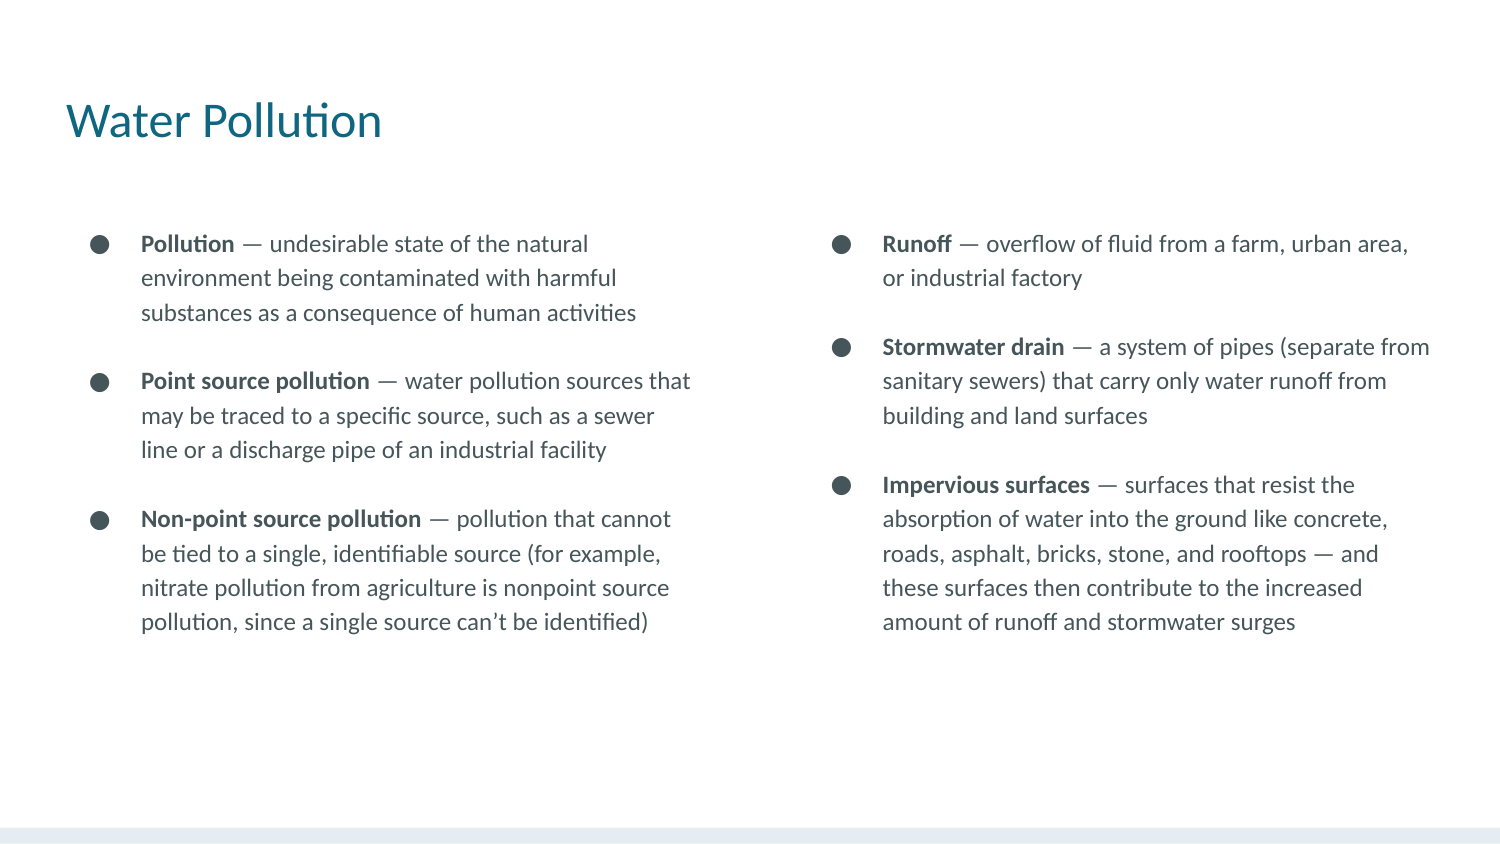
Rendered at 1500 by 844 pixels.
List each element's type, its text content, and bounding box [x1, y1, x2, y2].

list Runoff — overflow of fluid from a farm, urban area, or industrial factory Stormwater drain — a system of pipes (separate from sanitary sewers) that carry only water runoff from building and land surfaces Impervious surfaces — surfaces that resist the absorption of water into the ground like concrete, roads, asphalt, bricks, stone, and rooftops — and these surfaces then contribute to the increased amount of runoff and stormwater surges [792, 207, 1449, 750]
list Pollution — undesirable state of the natural environment being contaminated with harmful substances as a consequence of human activities Point source pollution — water pollution sources that may be traced to a specific source, such as a sewer line or a discharge pipe of an industrial facility Non-point source pollution — pollution that cannot be tied to a single, identifiable source (for example, nitrate pollution from agriculture is nonpoint source pollution, since a single source can’t be identified) [51, 207, 708, 750]
title Water Pollution [51, 72, 1449, 189]
